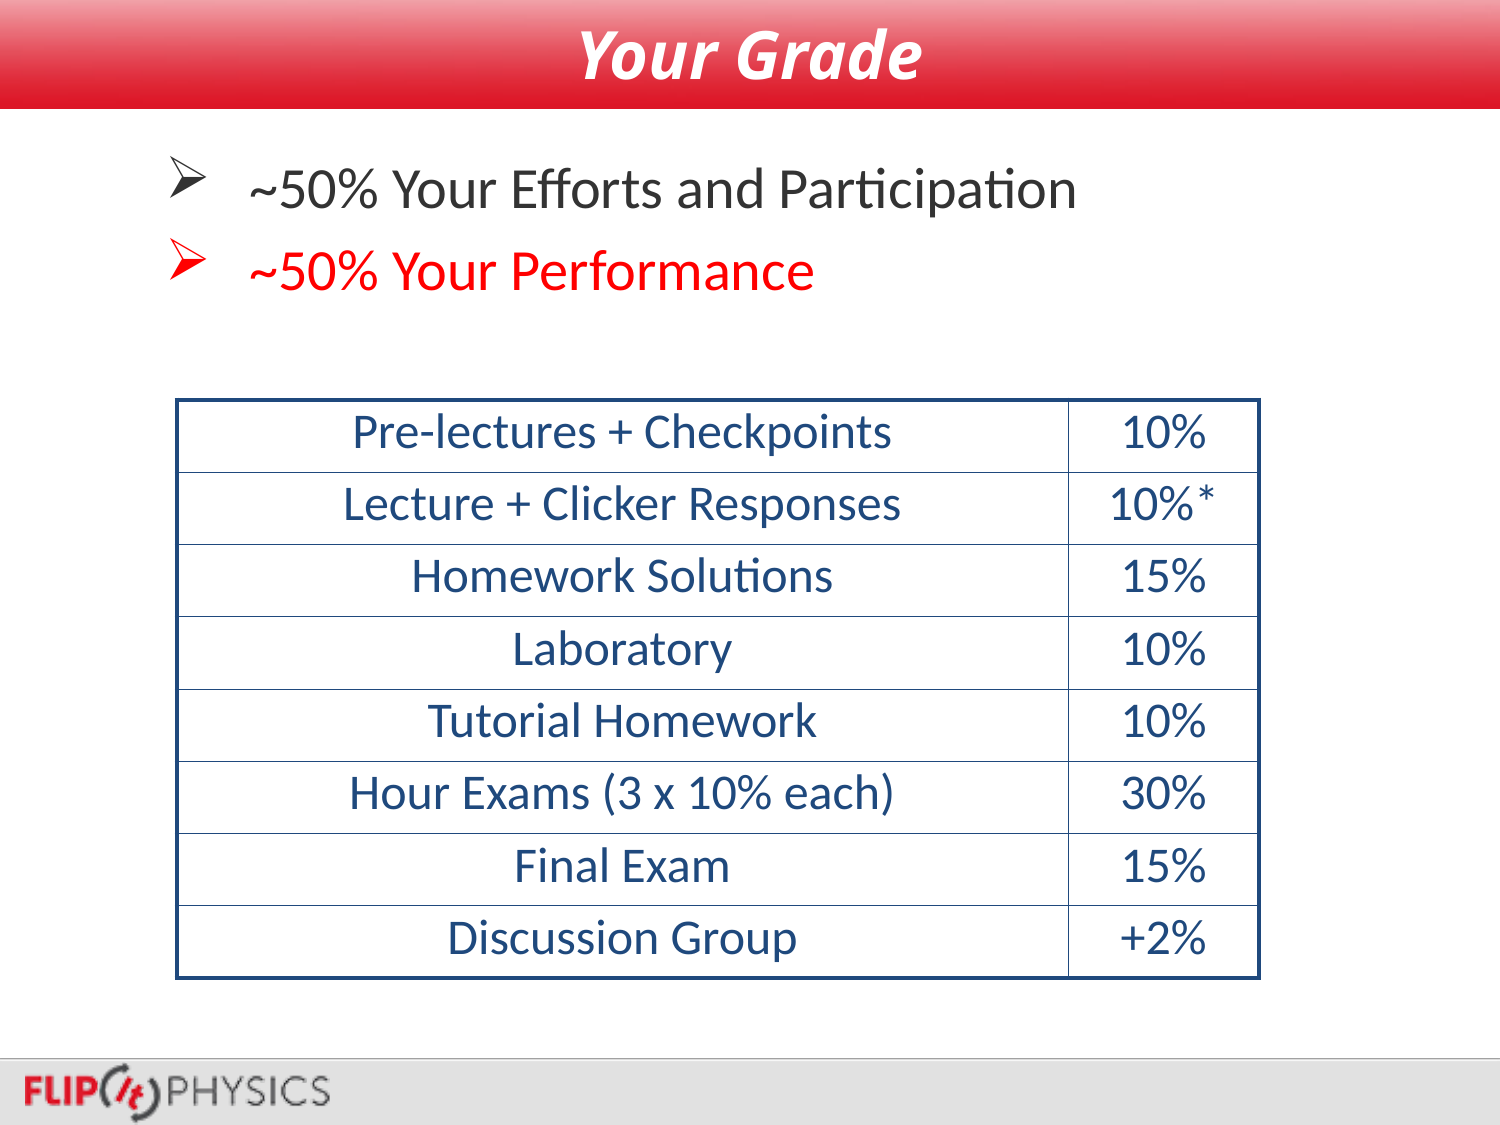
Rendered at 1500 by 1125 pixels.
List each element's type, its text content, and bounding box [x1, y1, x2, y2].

table_cell Hour Exams (3 x 10% each) [179, 762, 1068, 833]
table_cell Tutorial Homework [179, 690, 1068, 761]
table_cell Laboratory [179, 617, 1068, 689]
picture [0, 1058, 1500, 1125]
table_cell 10% [1069, 690, 1257, 761]
table_cell Lecture + Clicker Responses [179, 473, 1068, 544]
picture [0, 0, 1500, 109]
table_header 10% [1069, 402, 1257, 472]
table_cell Discussion Group [179, 906, 1068, 976]
table_cell 30% [1069, 762, 1257, 833]
table_cell 10% [1069, 617, 1257, 689]
title Your Grade [75, 15, 1425, 91]
table_cell 15% [1069, 545, 1257, 616]
table_cell 10%* [1069, 473, 1257, 544]
table_cell Homework Solutions [179, 545, 1068, 616]
table_cell 15% [1069, 834, 1257, 905]
table_header Pre-lectures + Checkpoints [179, 402, 1068, 472]
table_cell +2% [1069, 906, 1257, 976]
table_cell Final Exam [179, 834, 1068, 905]
list ~50% Your Efforts and Participation ~50% Your Performance [75, 142, 1425, 1020]
